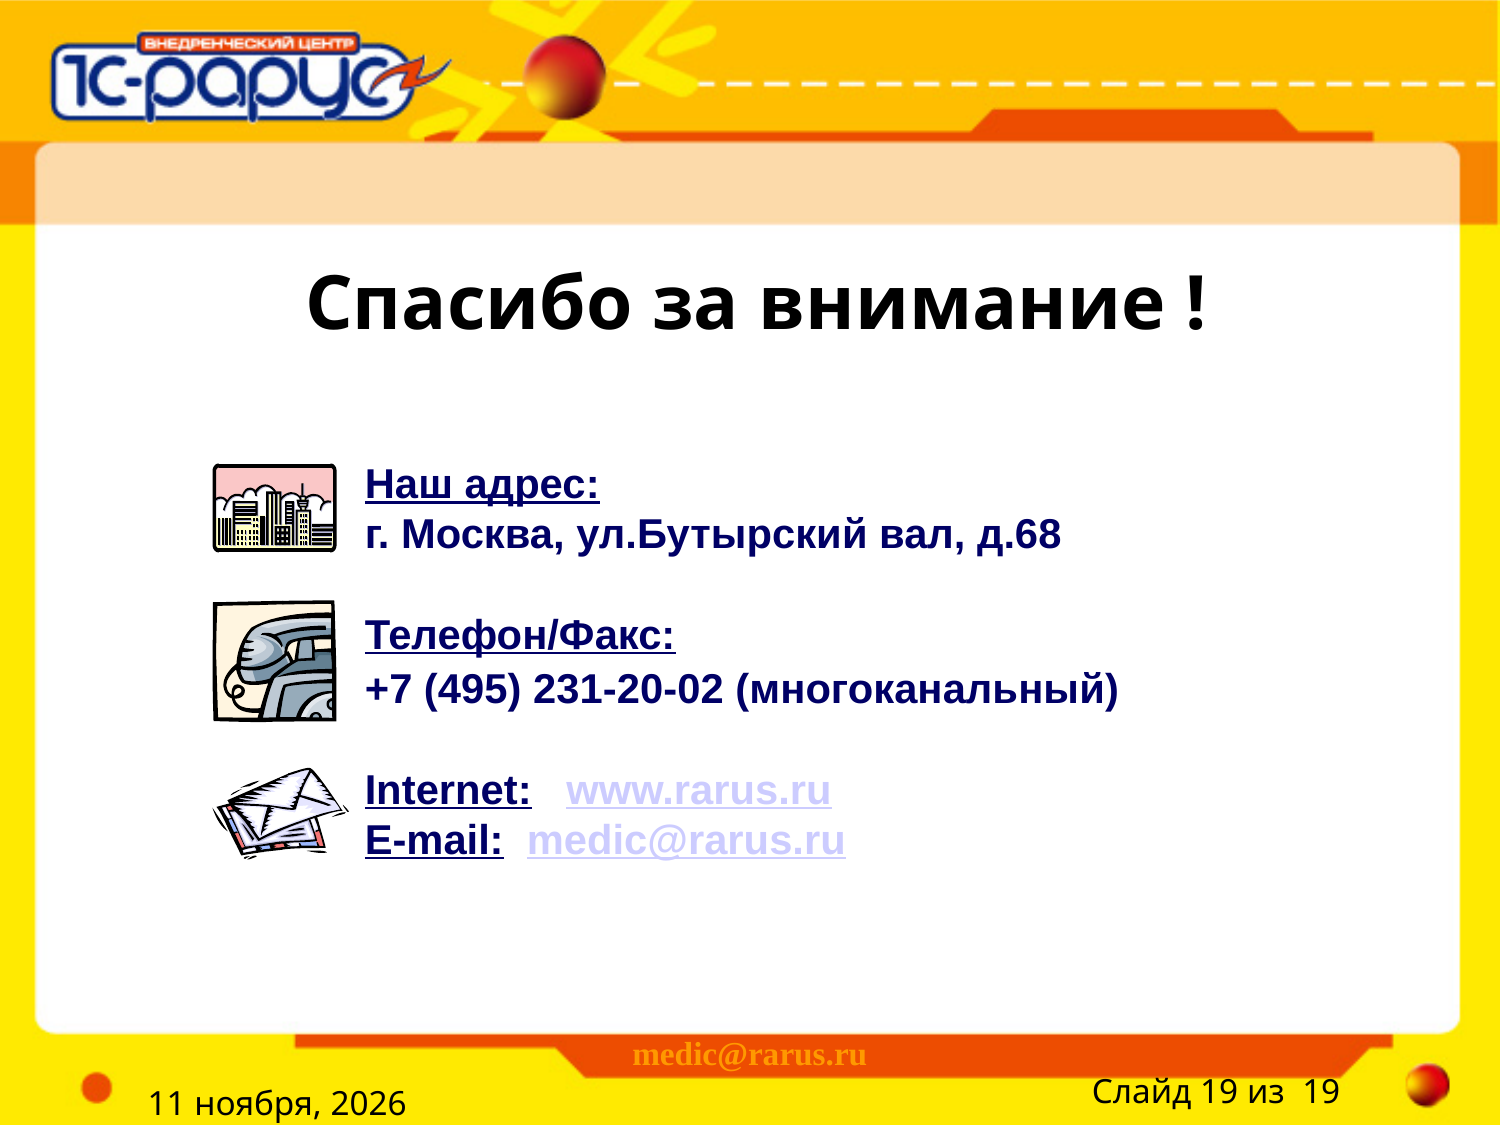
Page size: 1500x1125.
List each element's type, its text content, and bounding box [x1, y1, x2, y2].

text_box Наш адрес: г. Москва, ул.Бутырский вал, д.68 Телефон/Факс: +7 (495) 231-20-02 (многоканальный) Internet: www.rarus.ru E-mail: medic@rarus.ru [349, 449, 1313, 870]
footer medic@rarus.ru [512, 1024, 988, 1103]
picture [0, 0, 1500, 1125]
slide_number 18 мая 2011 г. [123, 1034, 644, 1125]
title Спасибо за внимание ! [149, 249, 1363, 351]
